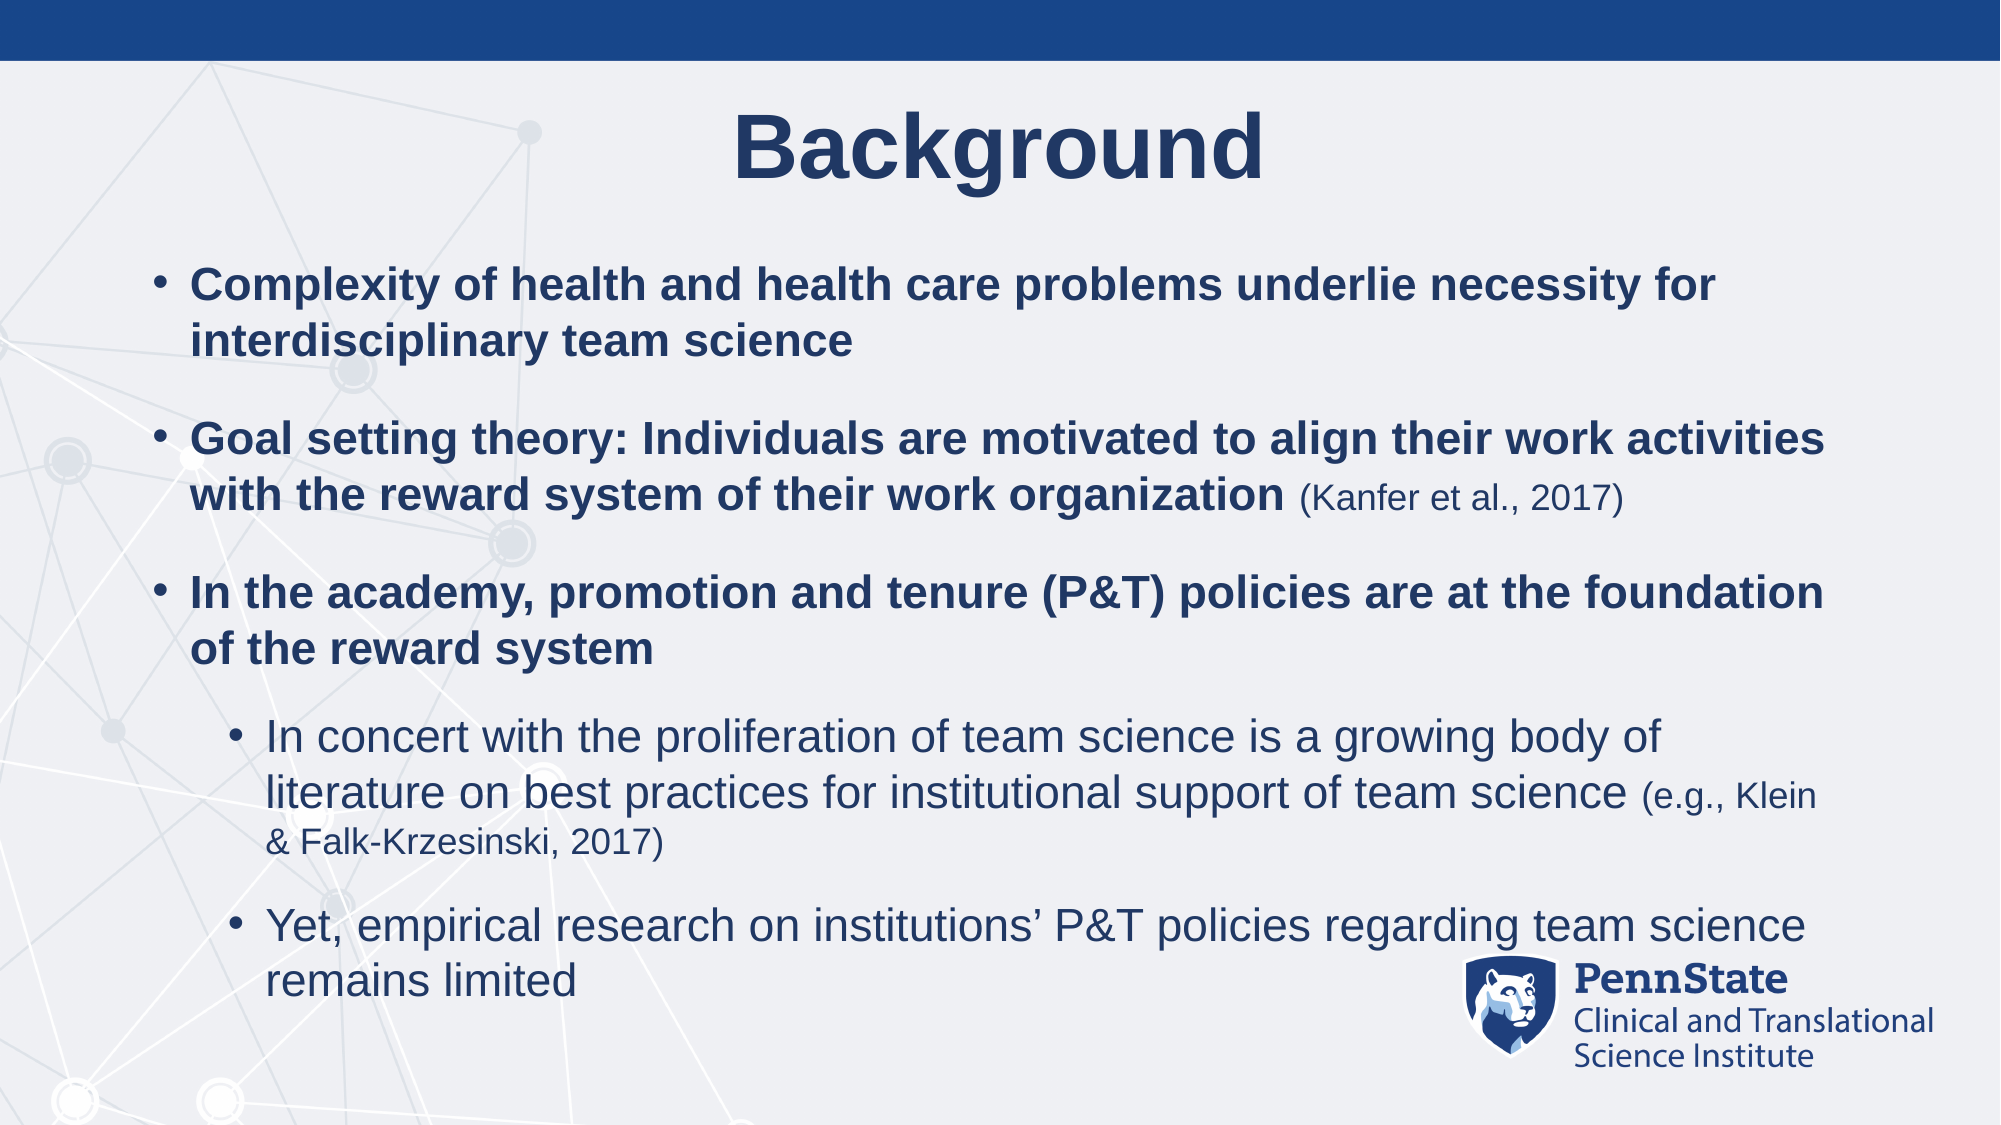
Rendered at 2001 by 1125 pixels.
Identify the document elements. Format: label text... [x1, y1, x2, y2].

title Background [137, 68, 1863, 217]
picture [0, 0, 2000, 1125]
list Complexity of health and health care problems underlie necessity for interdisciplinary team science Goal setting theory: Individuals are motivated to align their work activities with the reward system of their work organization (Kanfer et al., 2017) In the academy, promotion and tenure (P&T) policies are at the foundation of the reward system In concert with the proliferation of team science is a growing body of literature on best practices for institutional support of team science (e.g., Klein & Falk-Krzesinski, 2017) Yet, empirical research on institutions’ P&T policies regarding team science remains limited [137, 246, 1863, 1022]
